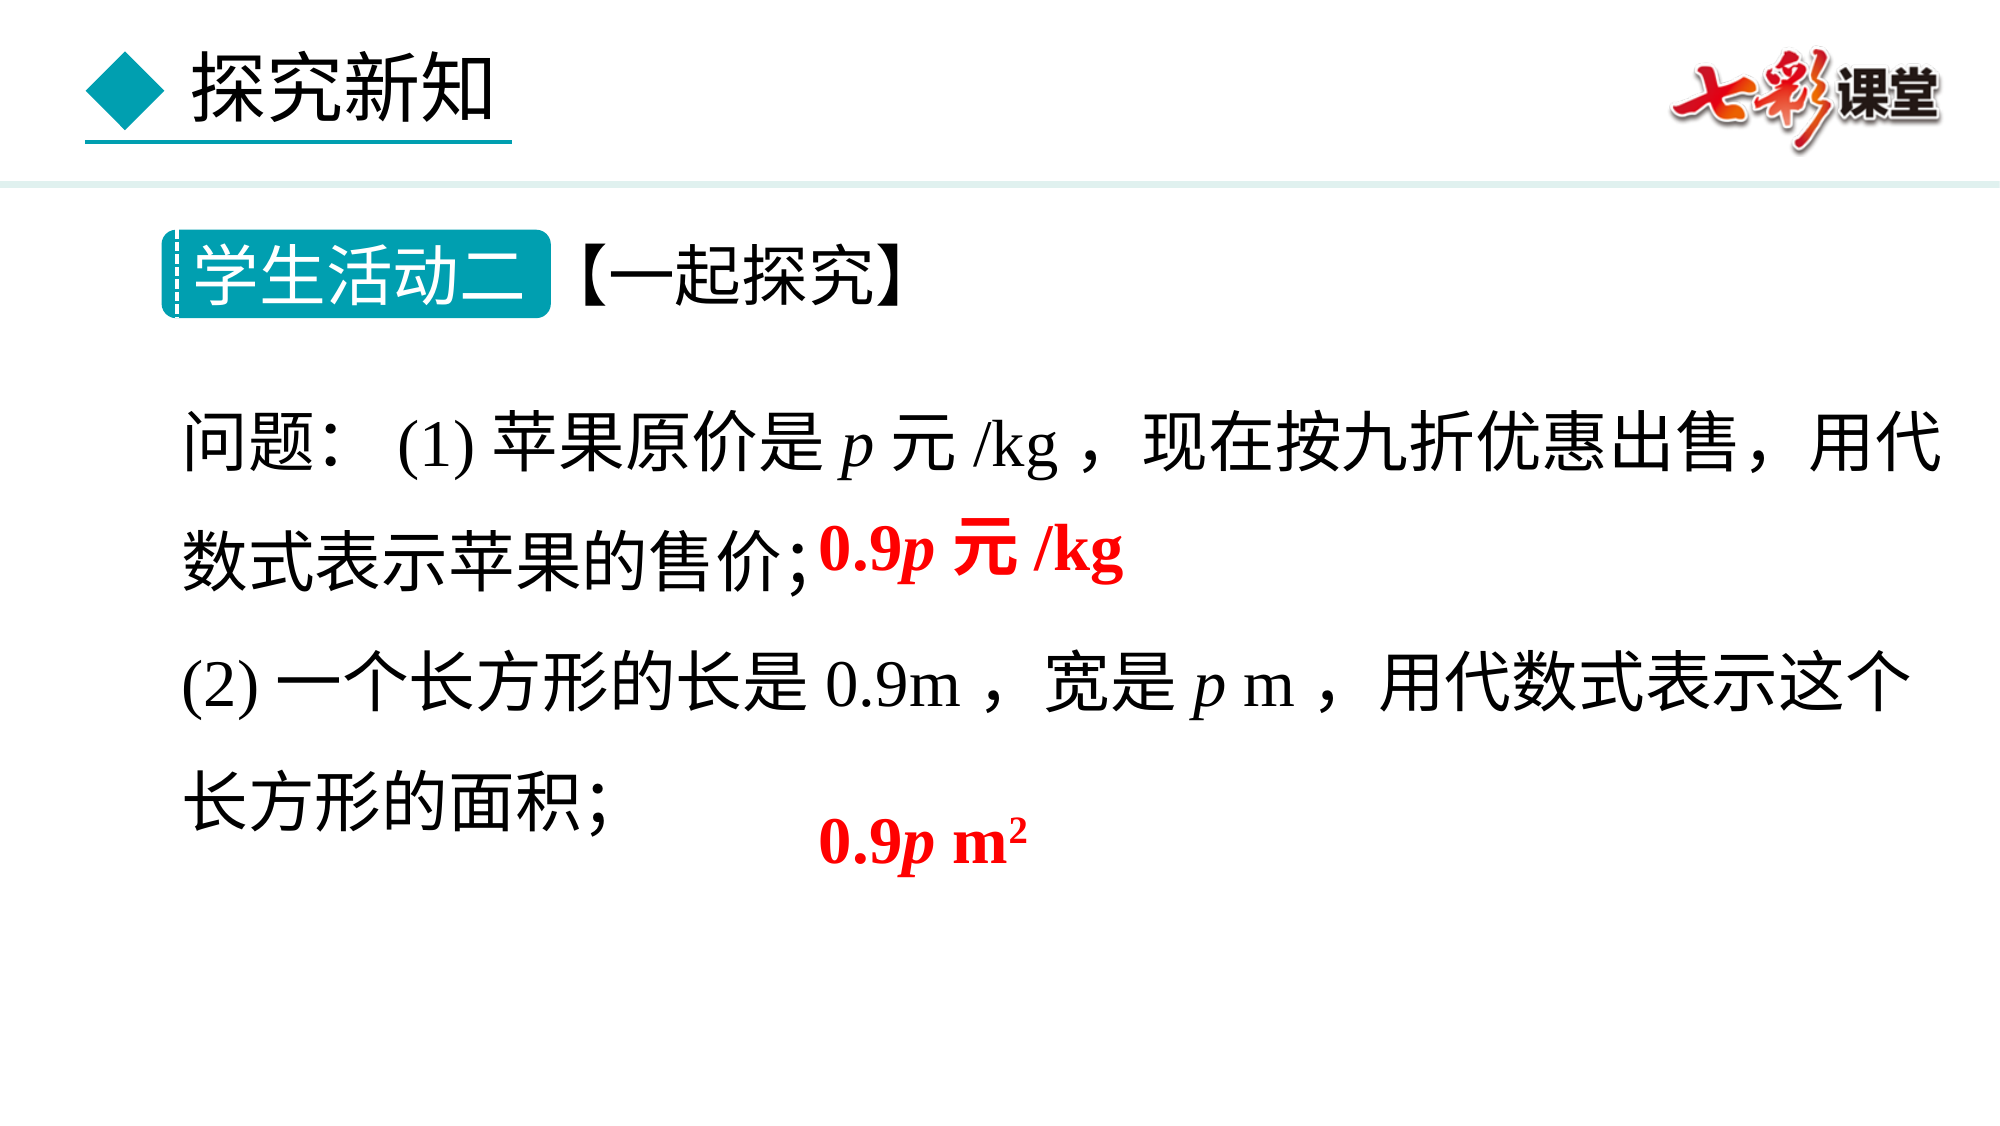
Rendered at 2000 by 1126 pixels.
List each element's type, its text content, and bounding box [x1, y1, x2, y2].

picture [1666, 42, 1948, 157]
text_box 问题：(1)苹果原价是p元/kg，现在按九折优惠出售，用代数式表示苹果的售价； (2)一个长方形的长是0.9m，宽是p m，用代数式表示这个长方形的面积； [161, 349, 1976, 850]
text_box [161, 225, 1036, 323]
text_box 0.9p元/kg [799, 493, 1300, 594]
text_box 0.9p m2 [799, 787, 1091, 887]
